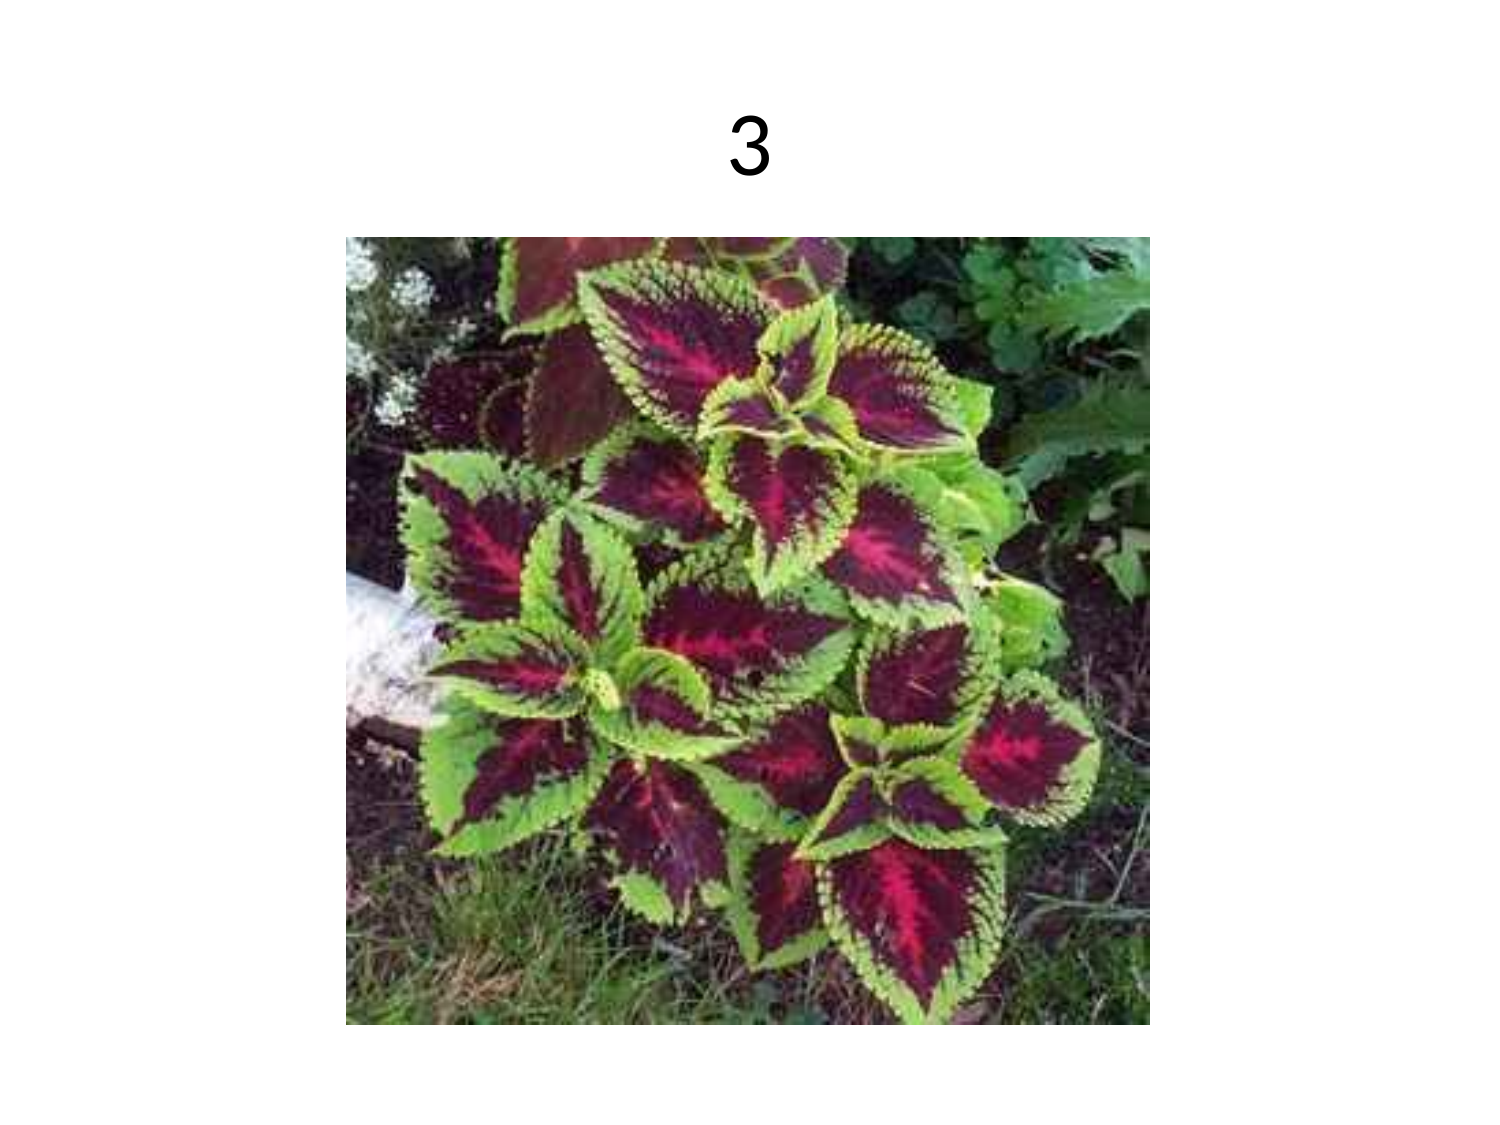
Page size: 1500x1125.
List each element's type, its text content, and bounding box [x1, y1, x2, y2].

picture [345, 237, 1151, 1026]
title 3 [75, 45, 1425, 233]
